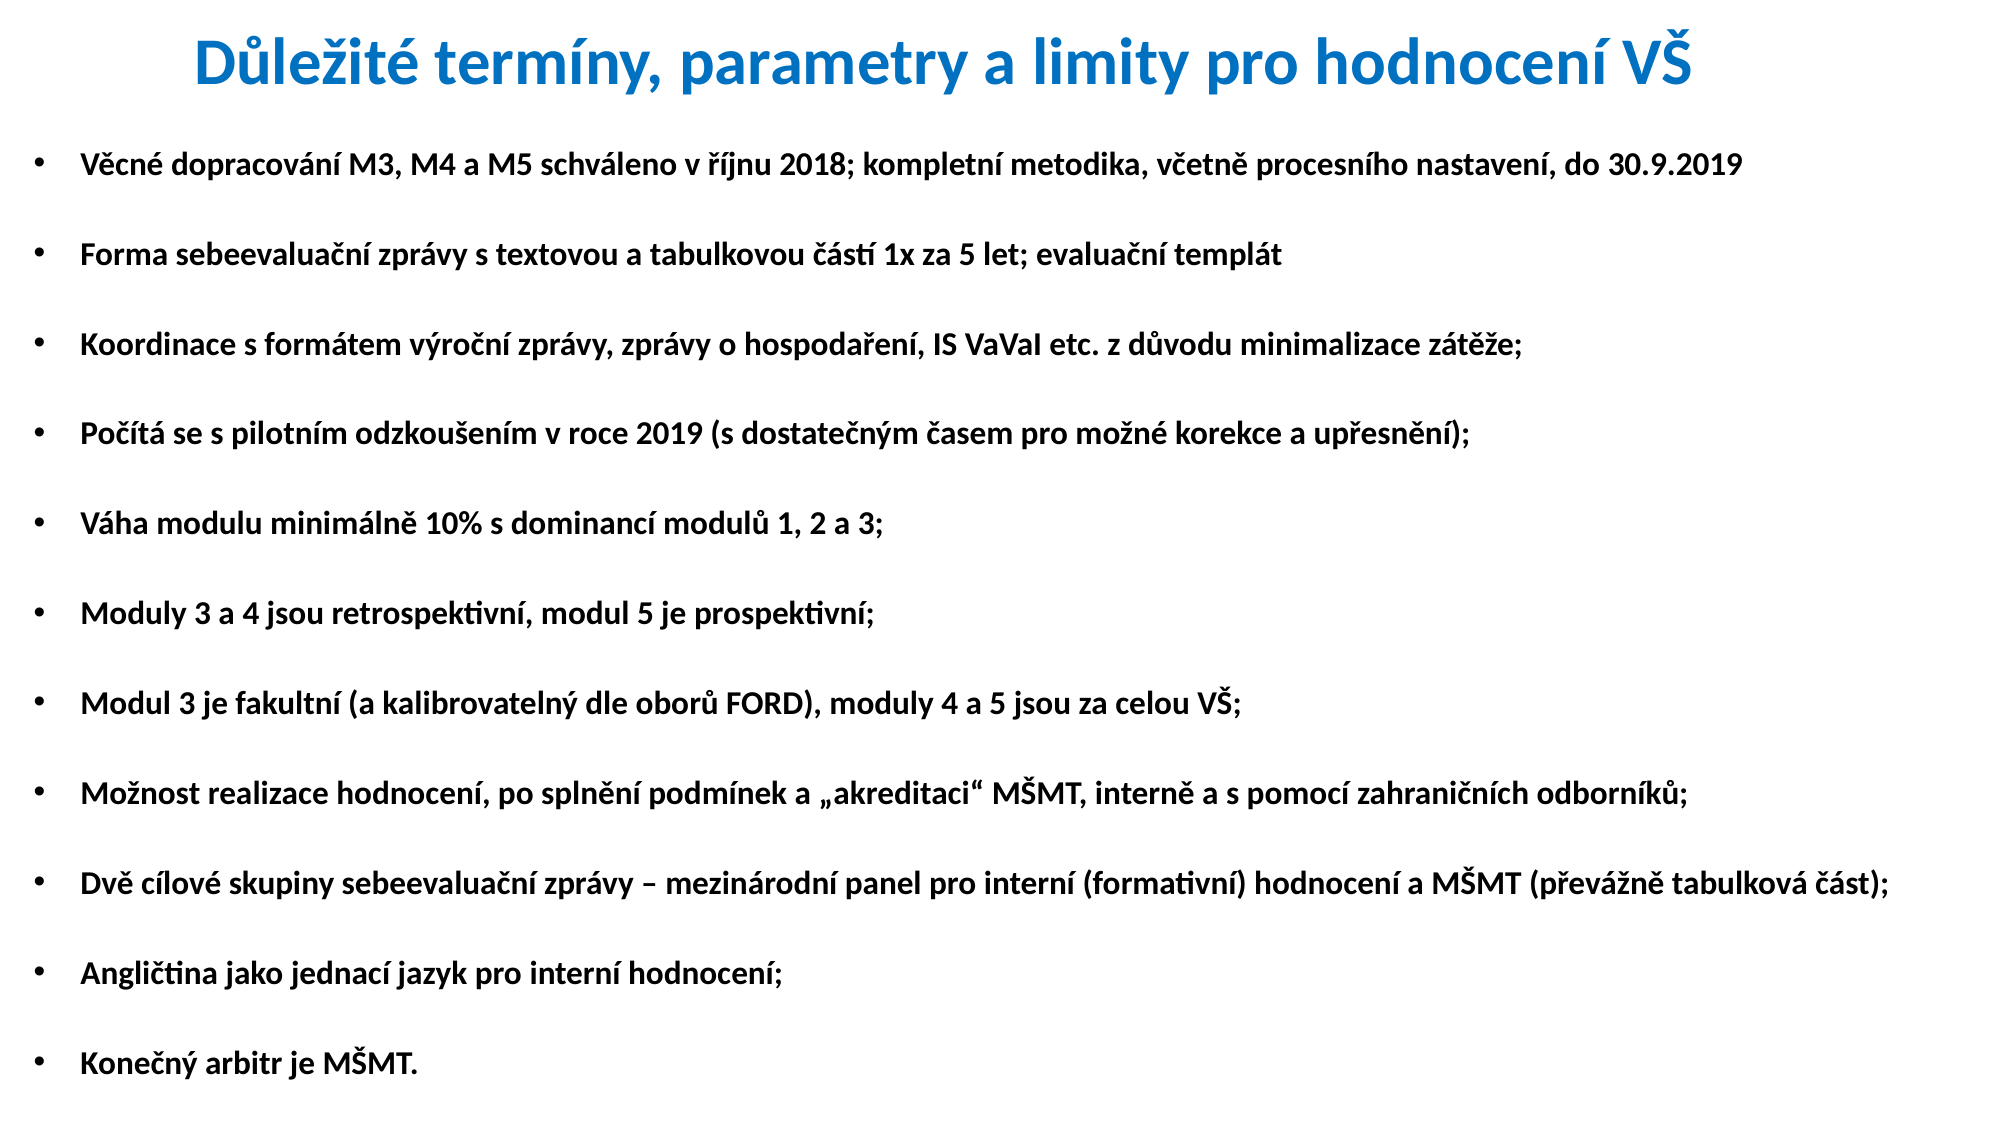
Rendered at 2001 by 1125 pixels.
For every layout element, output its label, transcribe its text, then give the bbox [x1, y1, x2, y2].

text_box Důležité termíny, parametry a limity pro hodnocení VŠ [179, 11, 1710, 106]
text_box Věcné dopracování M3, M4 a M5 schváleno v říjnu 2018; kompletní metodika, včetně procesního nastavení, do 30.9.2019 Forma sebeevaluační zprávy s textovou a tabulkovou částí 1x za 5 let; evaluační templát Koordinace s formátem výroční zprávy, zprávy o hospodaření, IS VaVaI etc. z důvodu minimalizace zátěže; Počítá se s pilotním odzkoušením v roce 2019 (s dostatečným časem pro možné korekce a upřesnění); Váha modulu minimálně 10% s dominancí modulů 1, 2 a 3; Moduly 3 a 4 jsou retrospektivní, modul 5 je prospektivní; Modul 3 je fakultní (a kalibrovatelný dle oborů FORD), moduly 4 a 5 jsou za celou VŠ; Možnost realizace hodnocení, po splnění podmínek a „akreditaci“ MŠMT, interně a s pomocí zahraničních odborníků; Dvě cílové skupiny sebeevaluační zprávy – mezinárodní panel pro interní (formativní) hodnocení a MŠMT (převážně tabulková část); Angličtina jako jednací jazyk pro interní hodnocení; Konečný arbitr je MŠMT. [18, 134, 1962, 1125]
